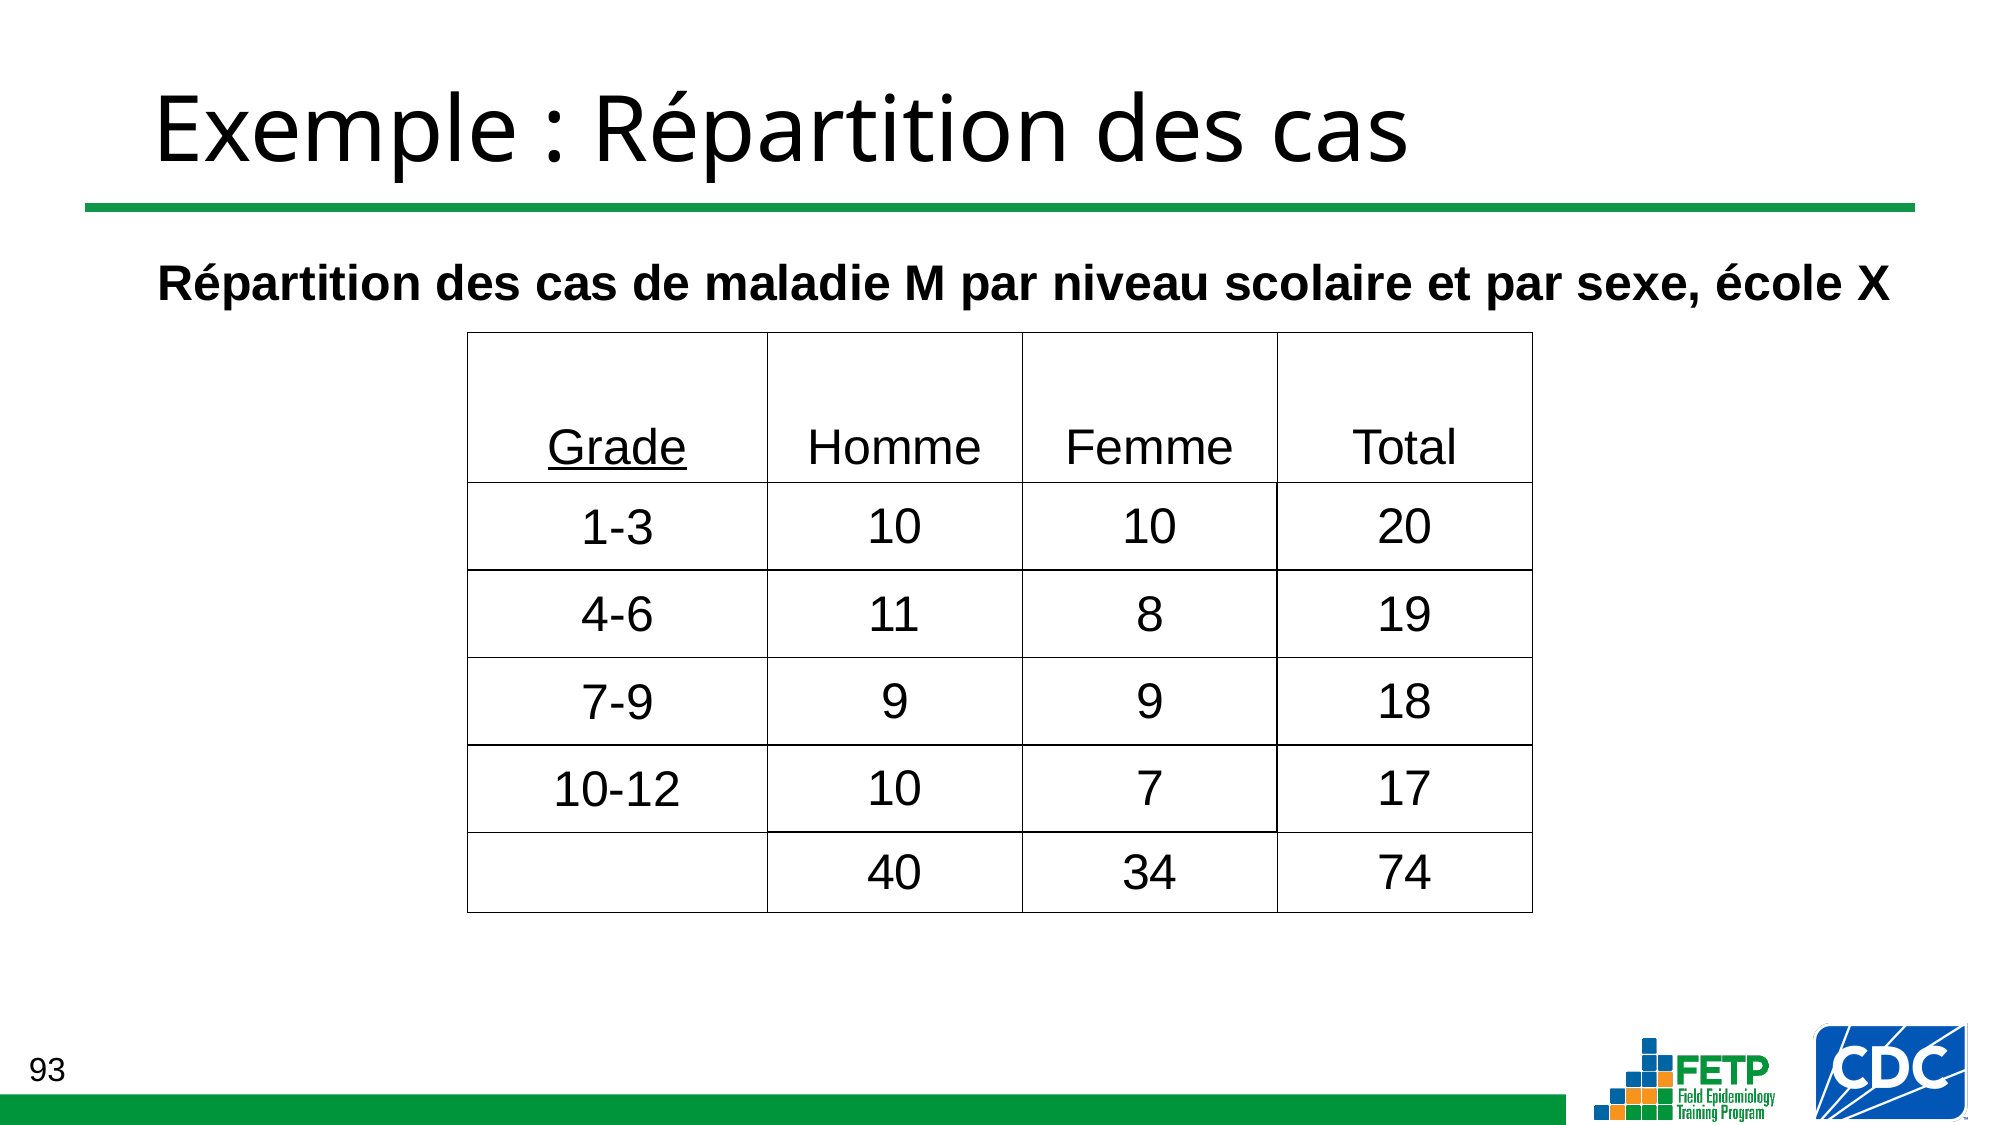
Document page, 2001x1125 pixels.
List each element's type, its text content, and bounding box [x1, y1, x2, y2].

table_cell 74 [1278, 833, 1532, 912]
table_cell [468, 833, 767, 912]
table_cell 17 [1278, 746, 1532, 832]
table_cell 10-12 [468, 746, 767, 832]
table_cell 40 [768, 833, 1022, 912]
table_cell 10 [1023, 483, 1276, 569]
table_cell 7-9 [468, 658, 767, 744]
table_header Homme [768, 333, 1022, 482]
table_cell 19 [1278, 571, 1532, 657]
list Répartition des cas de maladie M par niveau scolaire et par sexe, école X [137, 242, 1913, 1004]
table_header Grade [468, 333, 767, 482]
table_cell 18 [1278, 658, 1532, 744]
table_cell 8 [1023, 571, 1276, 657]
table_cell 1-3 [468, 483, 767, 569]
table_header Total [1278, 333, 1532, 482]
table_cell 10 [768, 483, 1022, 569]
table_cell 4-6 [468, 571, 767, 657]
title Exemple : Répartition des cas [137, 75, 1863, 207]
picture [1594, 1038, 1775, 1122]
table_cell 9 [1023, 658, 1276, 744]
table_cell 20 [1278, 483, 1532, 569]
table_cell 9 [768, 658, 1022, 744]
table_cell 7 [1023, 746, 1276, 831]
table_cell 34 [1023, 833, 1277, 912]
table_header Femme [1023, 333, 1277, 482]
picture [1813, 1023, 1968, 1122]
table_cell 10 [768, 746, 1022, 831]
table_cell 11 [768, 571, 1022, 657]
